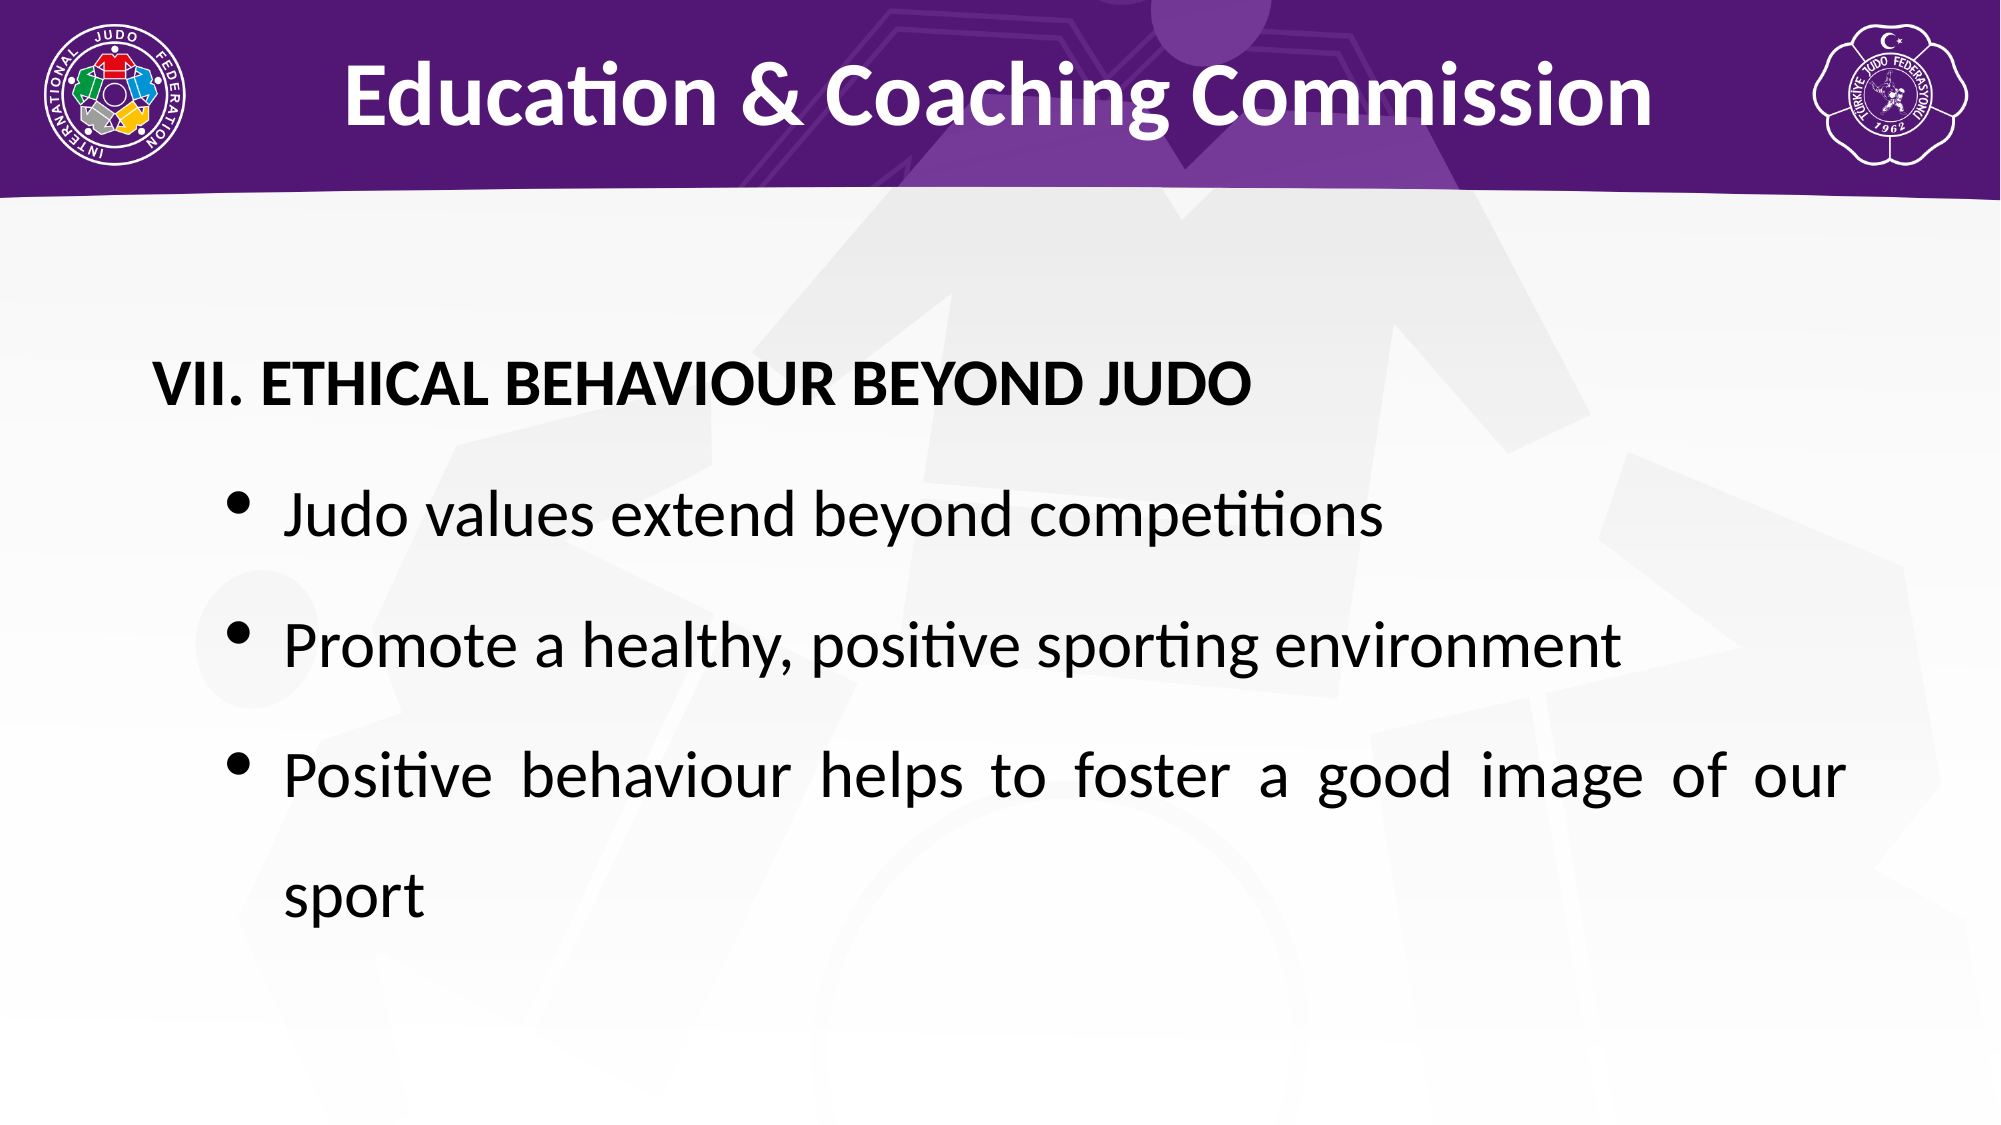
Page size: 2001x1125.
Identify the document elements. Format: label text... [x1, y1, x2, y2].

text_box Education & Coaching Commission [0, 3, 2000, 189]
picture [0, 0, 2001, 1125]
list VII. ETHICAL BEHAVIOUR BEYOND JUDO Judo values extend beyond competitions Promote a healthy, positive sporting environment Positive behaviour helps to foster a good image of our sport [137, 211, 1863, 1068]
